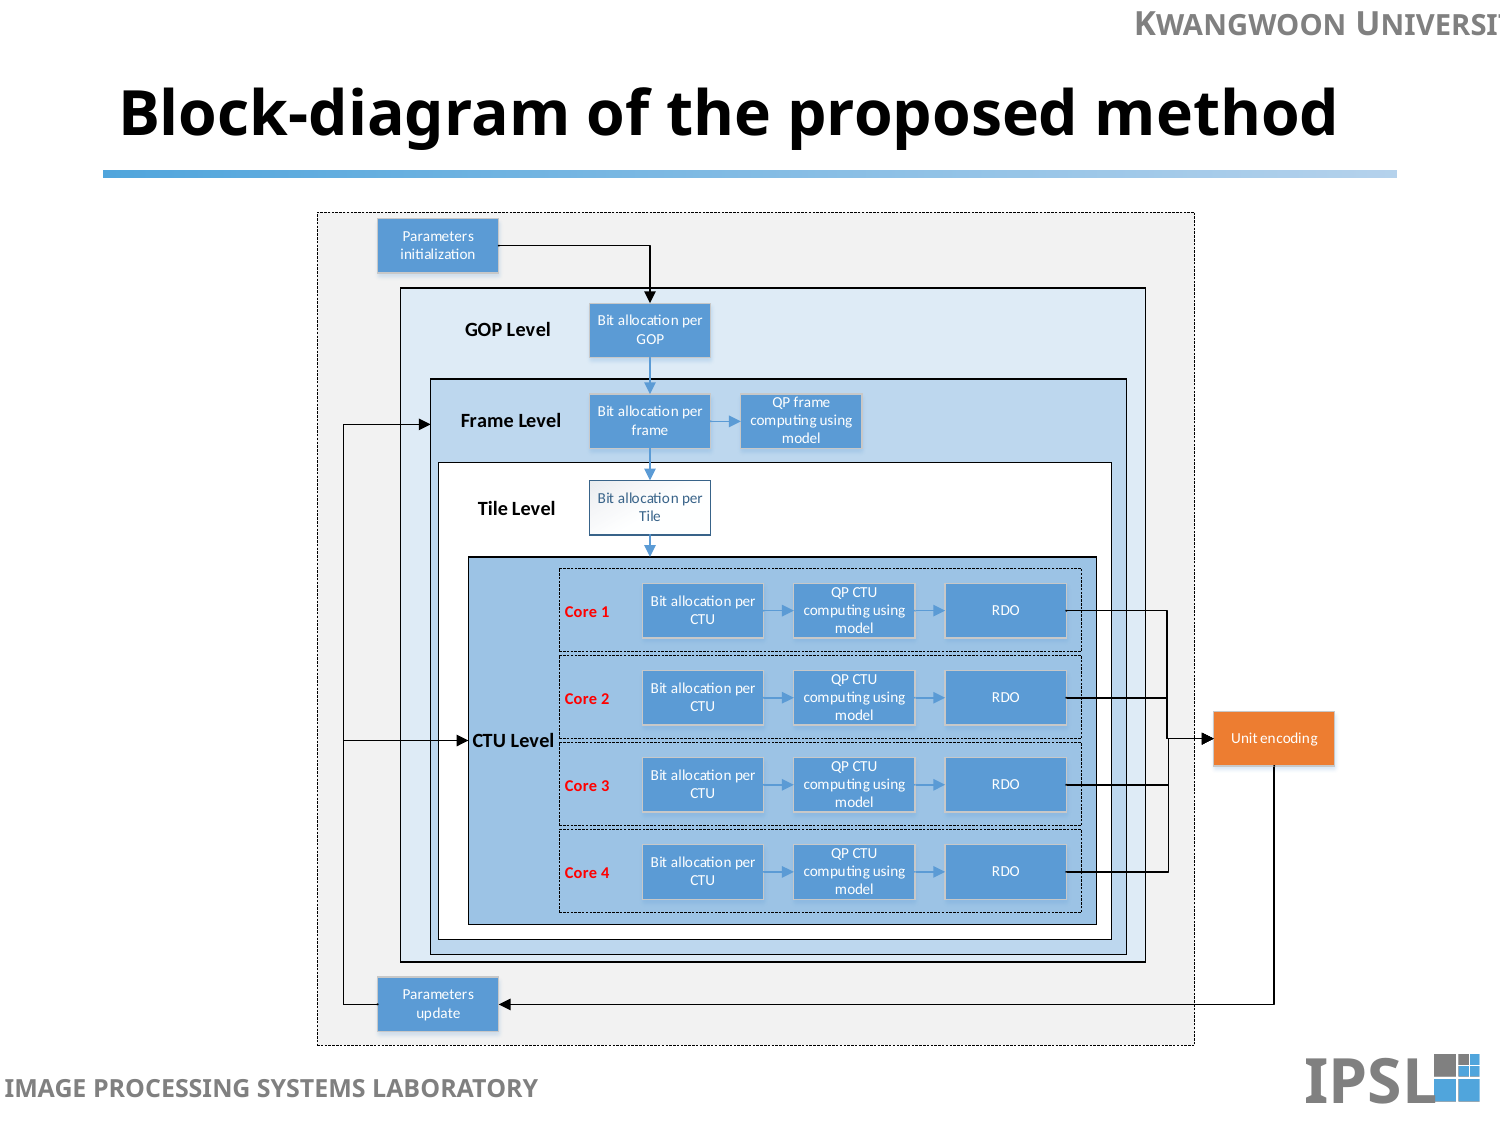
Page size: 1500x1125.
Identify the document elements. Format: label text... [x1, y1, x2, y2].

picture [314, 209, 1342, 1047]
title Block-diagram of the proposed method [103, 59, 1397, 171]
picture [1430, 1050, 1480, 1108]
